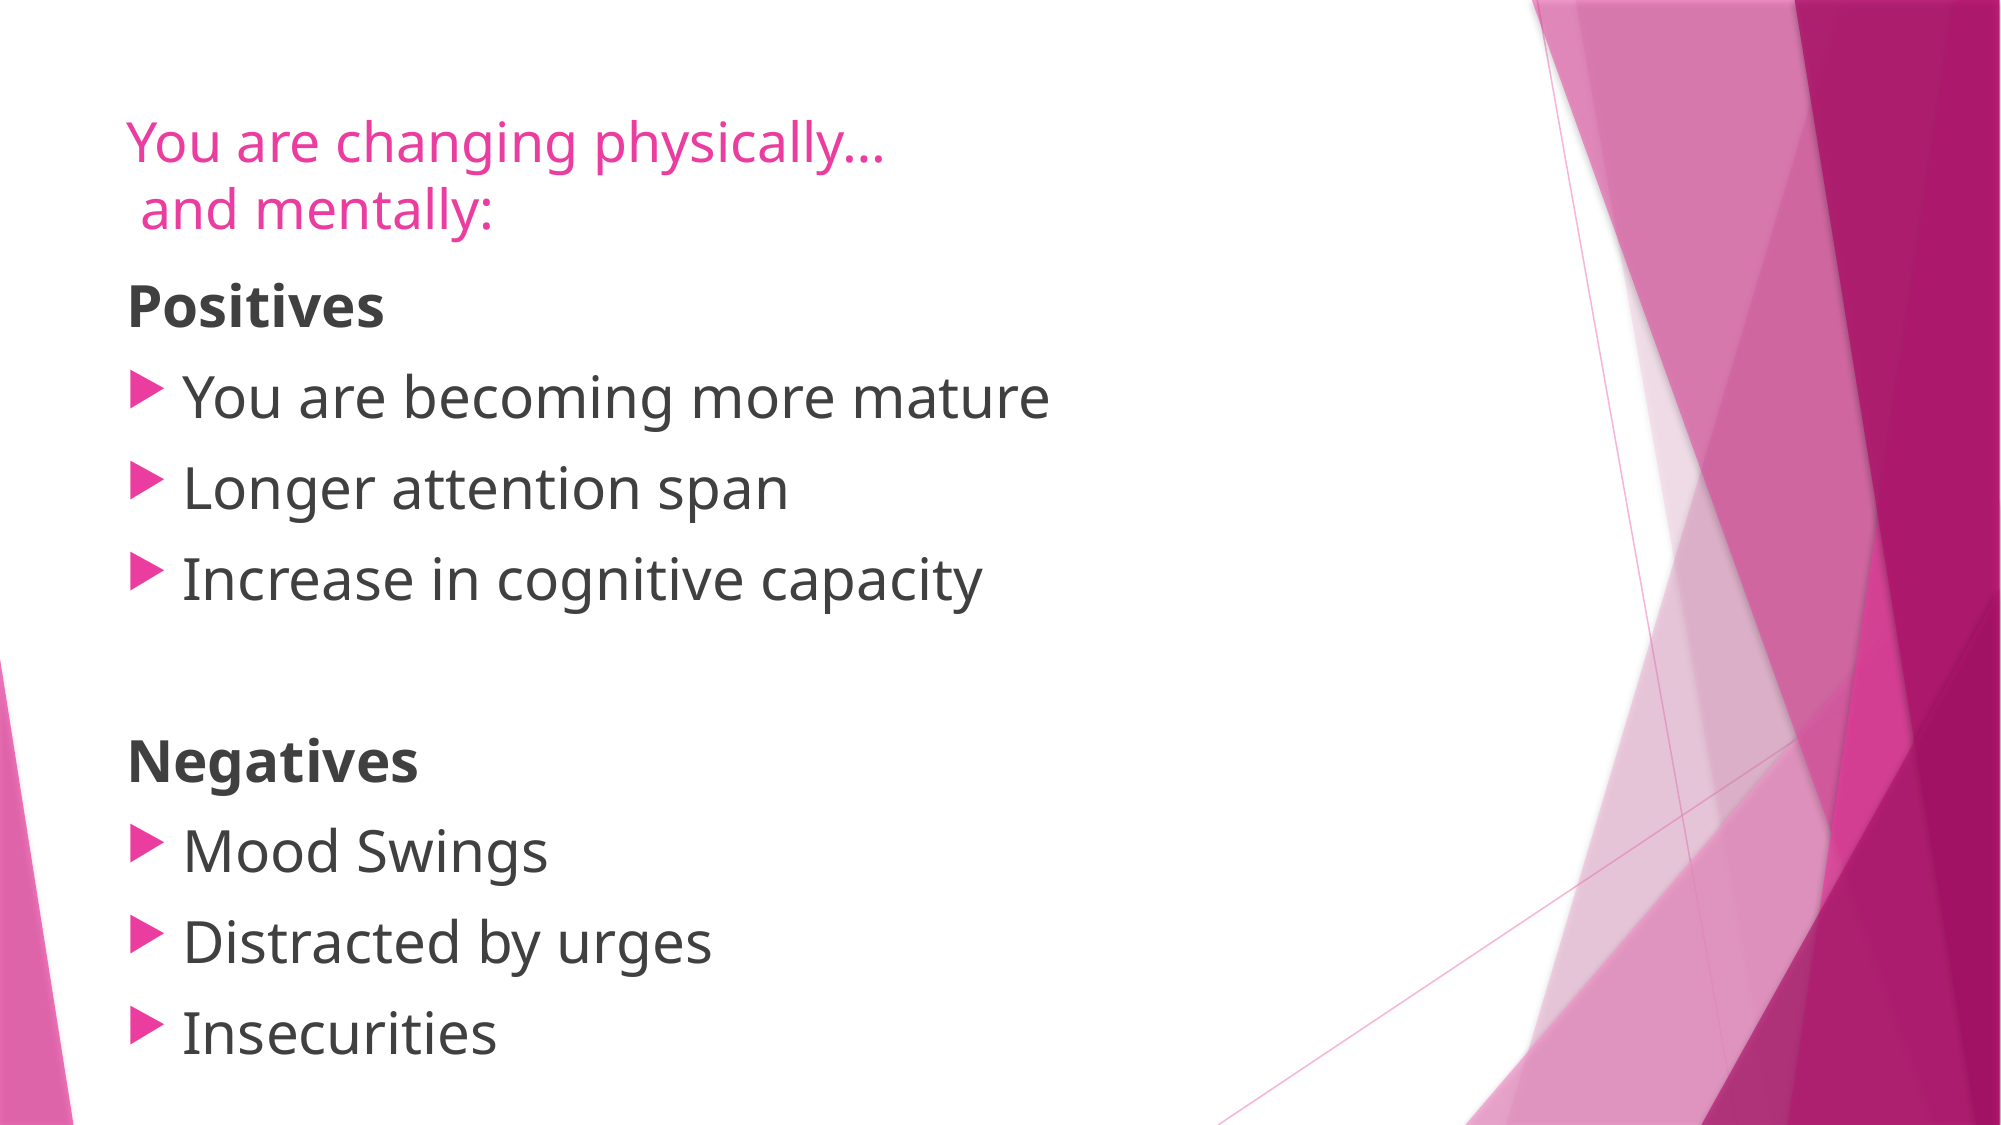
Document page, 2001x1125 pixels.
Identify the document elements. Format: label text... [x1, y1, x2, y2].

list Positives You are becoming more mature Longer attention span Increase in cognitive capacity Negatives Mood Swings Distracted by urges Insecurities [111, 262, 1522, 899]
title You are changing physically… and mentally: [111, 99, 1522, 262]
